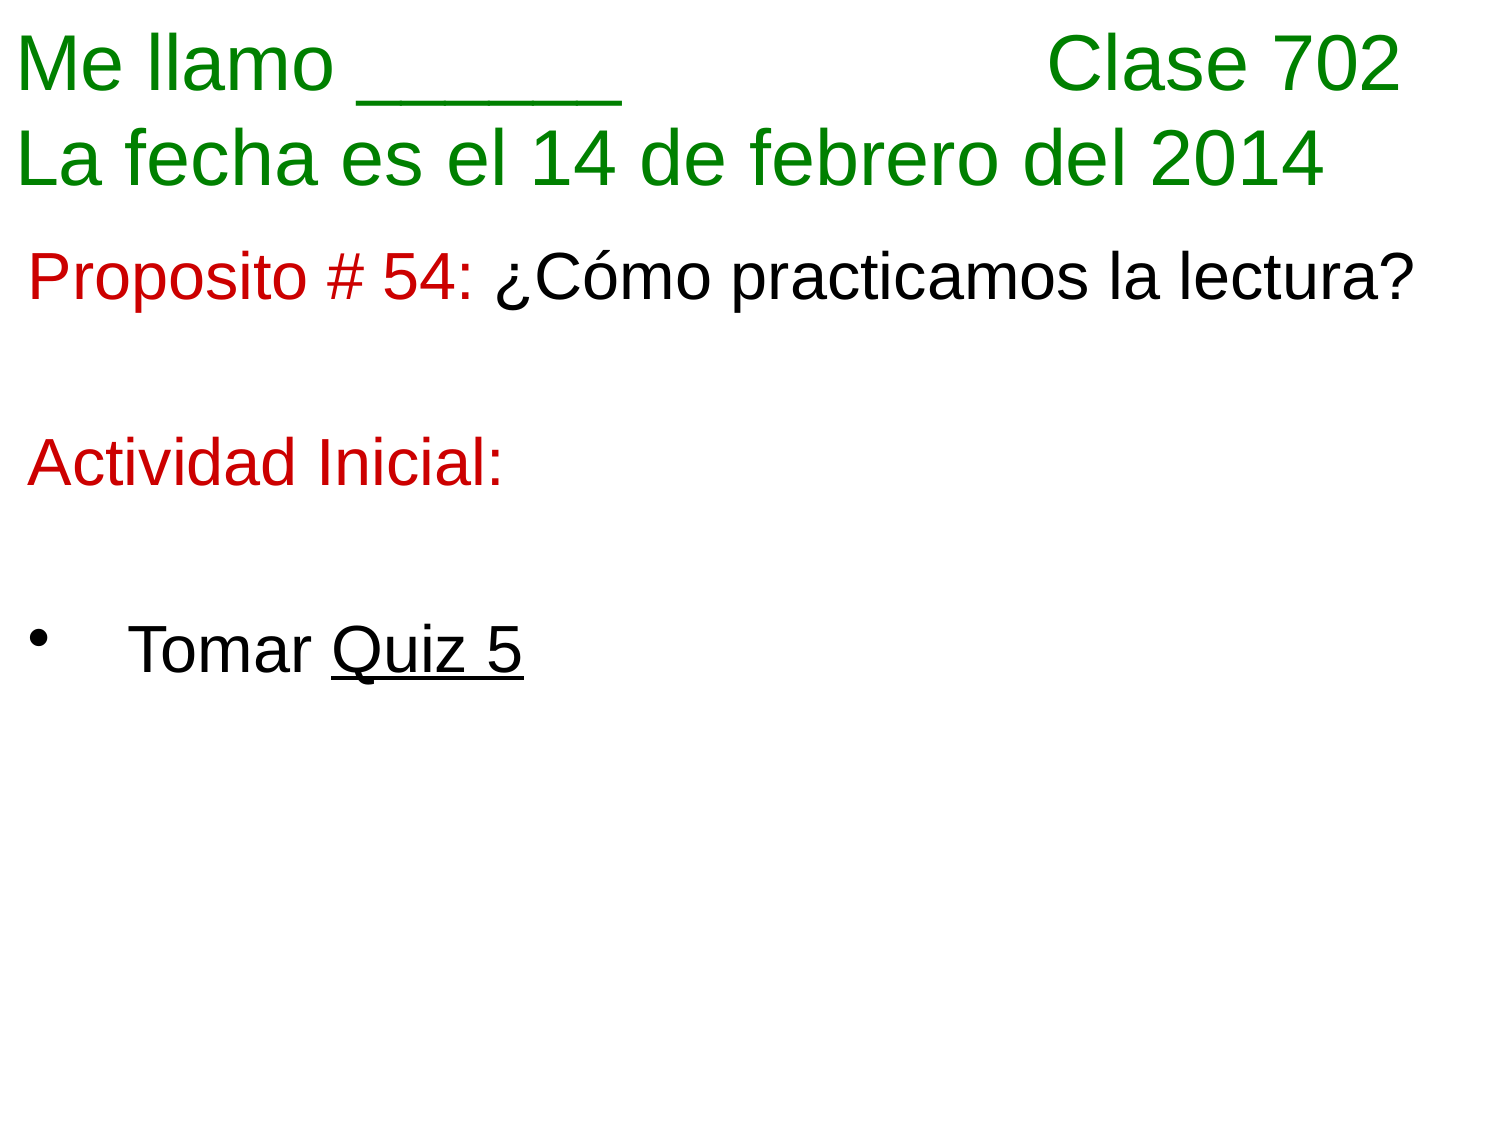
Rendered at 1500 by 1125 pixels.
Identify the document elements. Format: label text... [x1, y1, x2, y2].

list Proposito # 54: ¿Cómo practicamos la lectura? Actividad Inicial: Tomar Quiz 5 [12, 224, 1463, 1088]
title Me llamo ______ Clase 702 La fecha es el 14 de febrero del 2014 [0, 12, 1500, 200]
